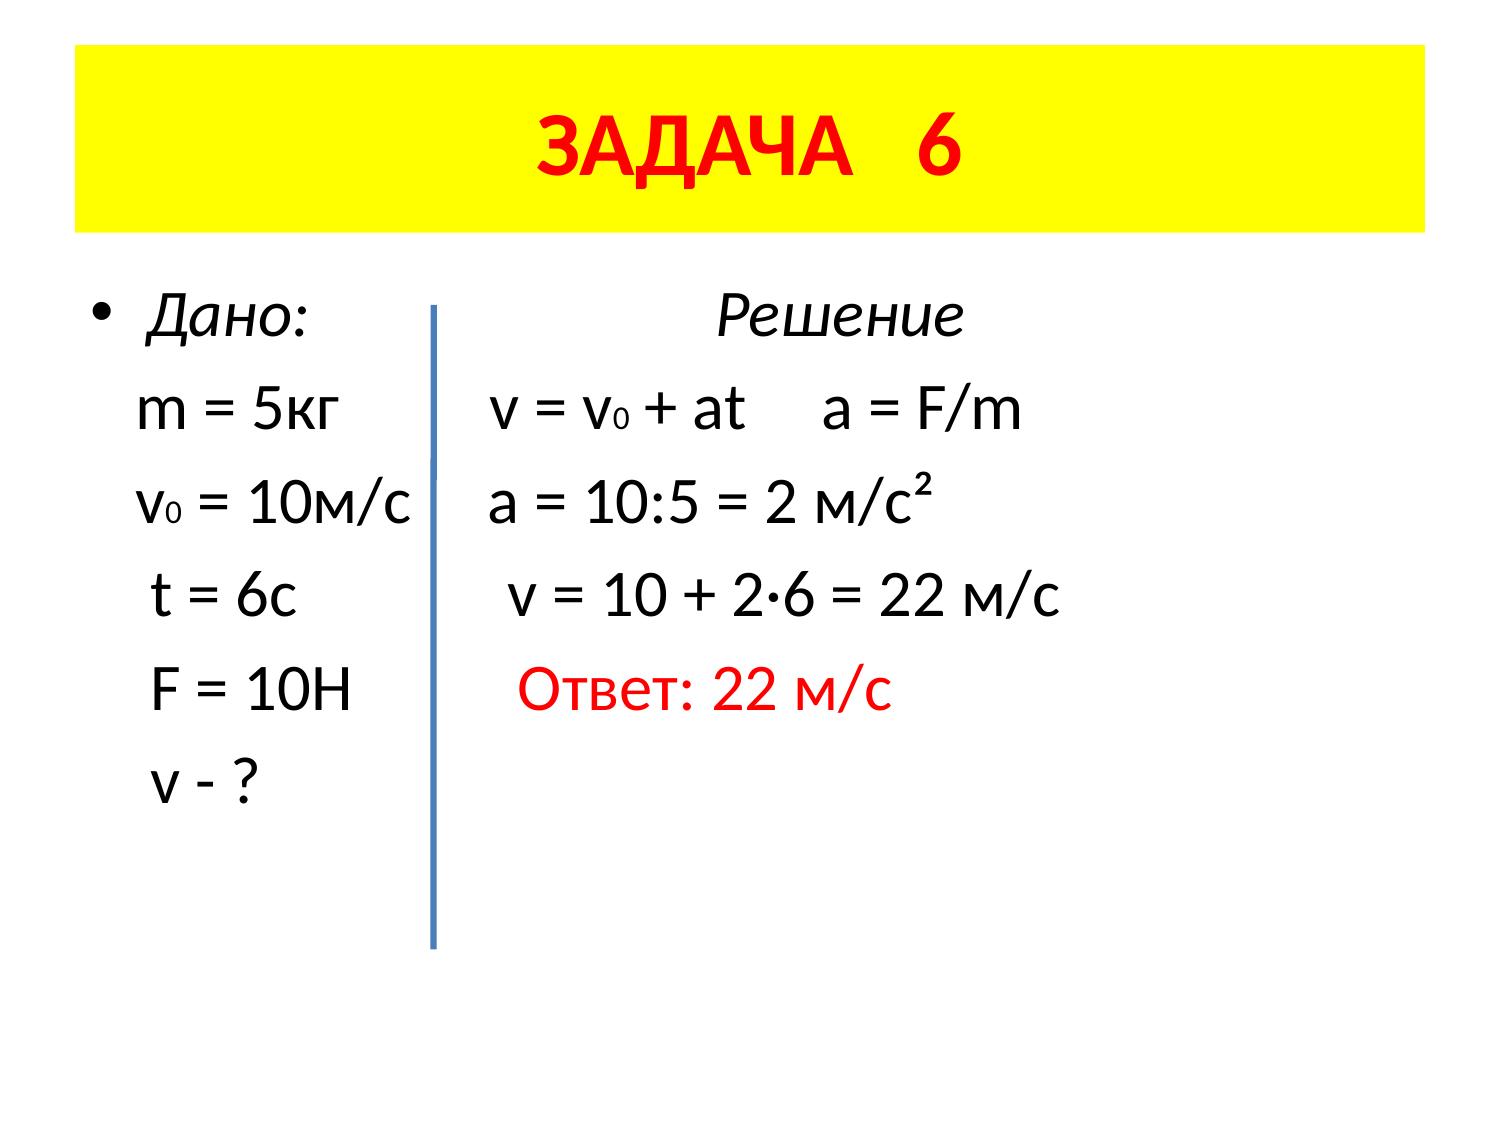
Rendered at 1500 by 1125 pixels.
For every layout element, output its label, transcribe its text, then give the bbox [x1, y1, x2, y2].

list Дано: Решение m = 5кг v = v0 + at a = F/m v0 = 10м/с a = 10:5 = 2 м/с² t = 6c v = 10 + 2·6 = 22 м/с F = 10H Ответ: 22 м/с v - ? [75, 262, 1425, 1005]
title ЗАДАЧА 6 [75, 45, 1425, 233]
